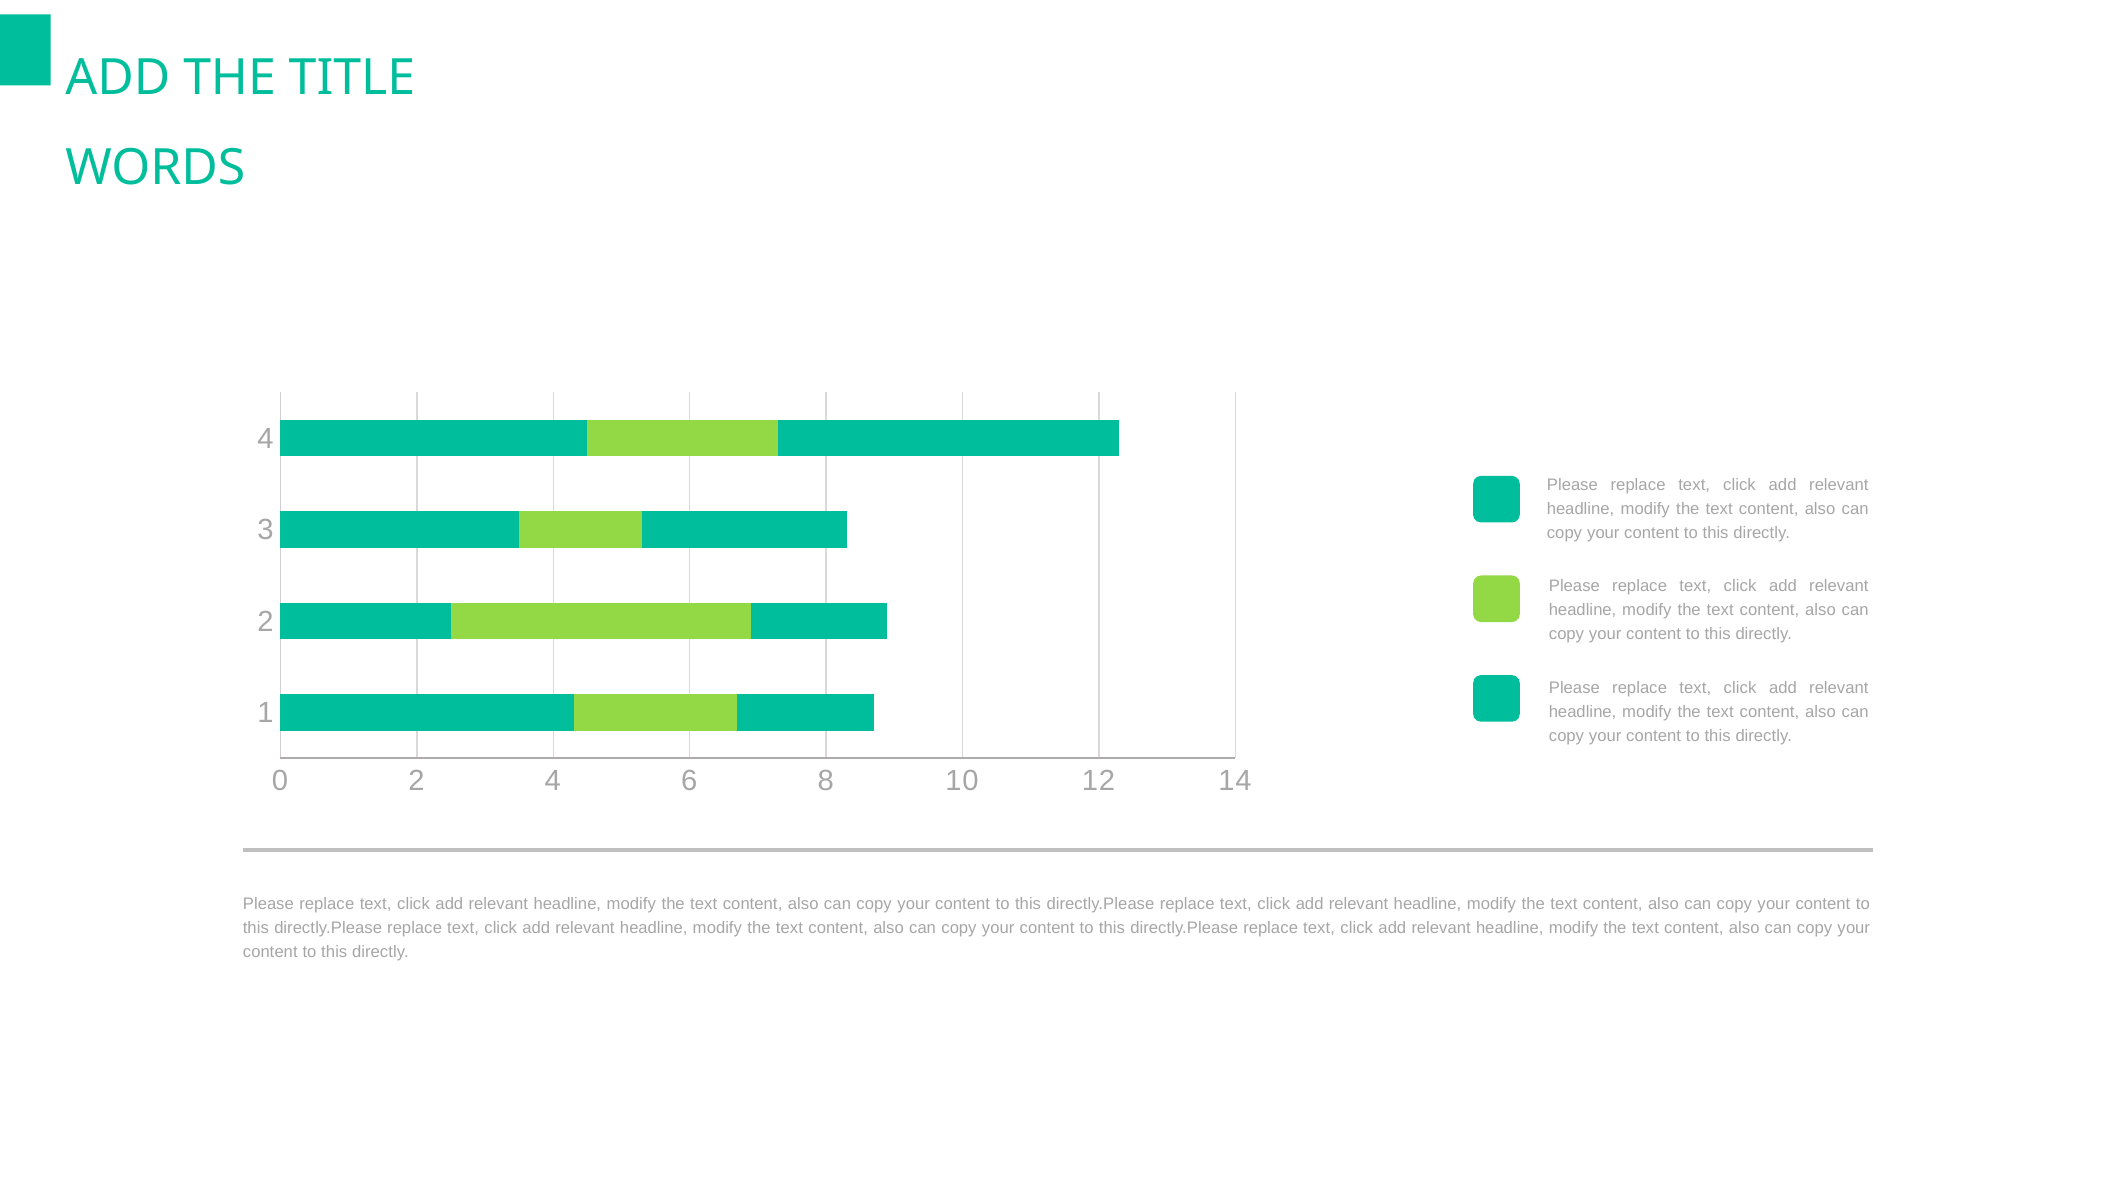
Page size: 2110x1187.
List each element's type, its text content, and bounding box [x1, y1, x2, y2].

chart [236, 384, 1274, 806]
text_box [1472, 574, 1521, 624]
text_box Please replace text, click add relevant headline, modify the text content, also can copy your content to this directly. [1548, 672, 1869, 745]
text_box Please replace text, click add relevant headline, modify the text content, also can copy your content to this directly. [1546, 469, 1870, 542]
text_box Please replace text, click add relevant headline, modify the text content, also can copy your content to this directly.Please replace text, click add relevant headline, modify the text content, also can copy your content to this directly.Please replace text, click add relevant headline, modify the text content, also can copy your content to this directly.Please replace text, click add relevant headline, modify the text content, also can copy your content to this directly. [243, 888, 1873, 961]
text_box [1472, 674, 1521, 723]
text_box Please replace text, click add relevant headline, modify the text content, also can copy your content to this directly. [1548, 571, 1869, 644]
text_box [1472, 474, 1521, 524]
text_box ADD THE TITLE WORDS [50, 7, 583, 202]
